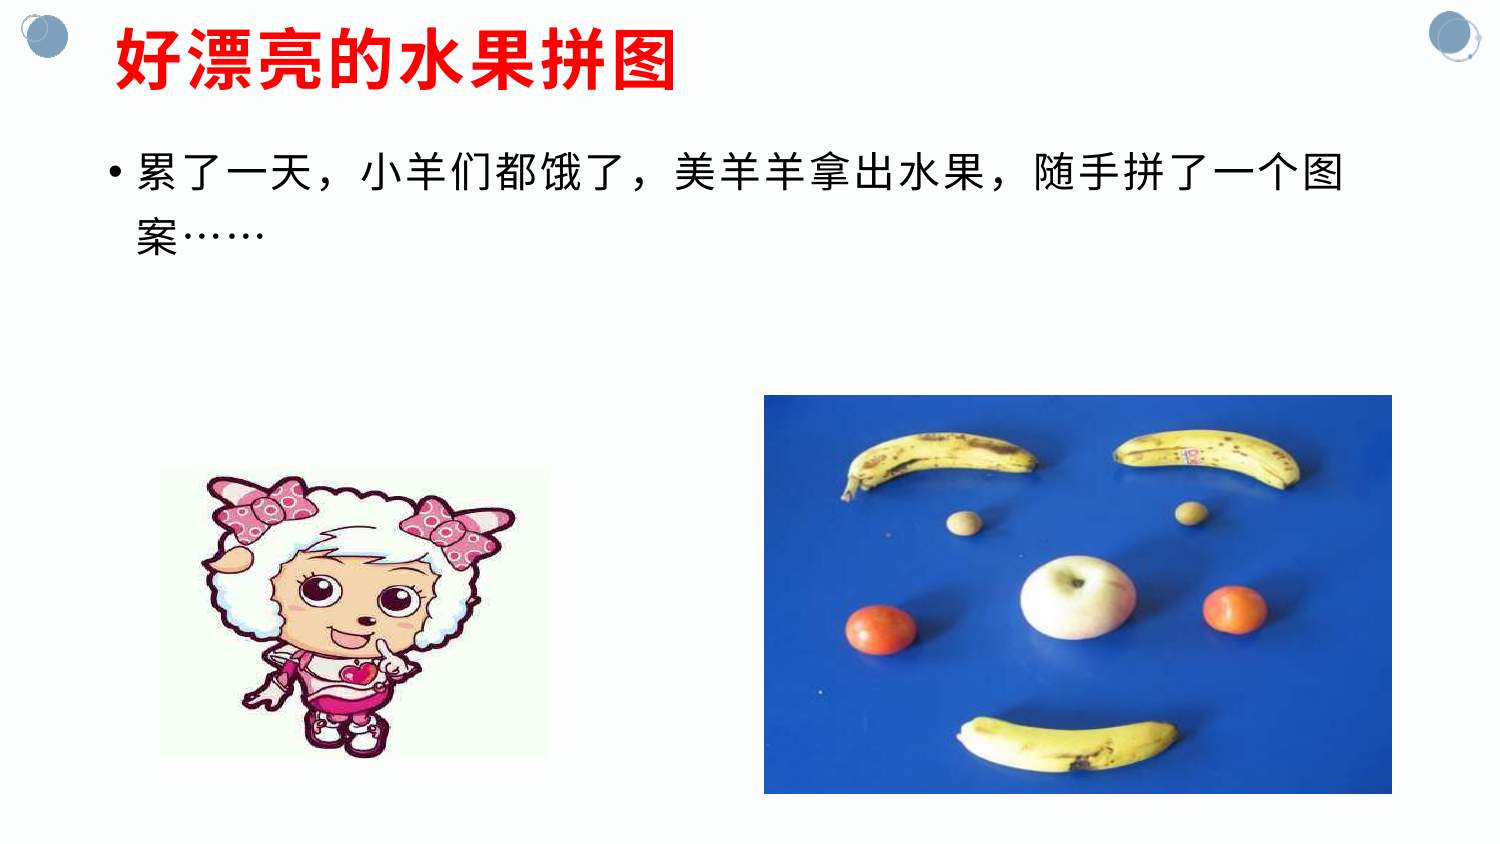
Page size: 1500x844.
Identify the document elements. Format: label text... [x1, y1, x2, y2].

title 好漂亮的水果拼图 [100, 31, 743, 86]
picture [1411, 0, 1500, 73]
picture [764, 395, 1392, 794]
picture [0, 0, 89, 73]
list 累了一天，小羊们都饿了，美羊羊拿出水果，随手拼了一个图案…… [93, 122, 1392, 308]
picture [159, 466, 550, 759]
